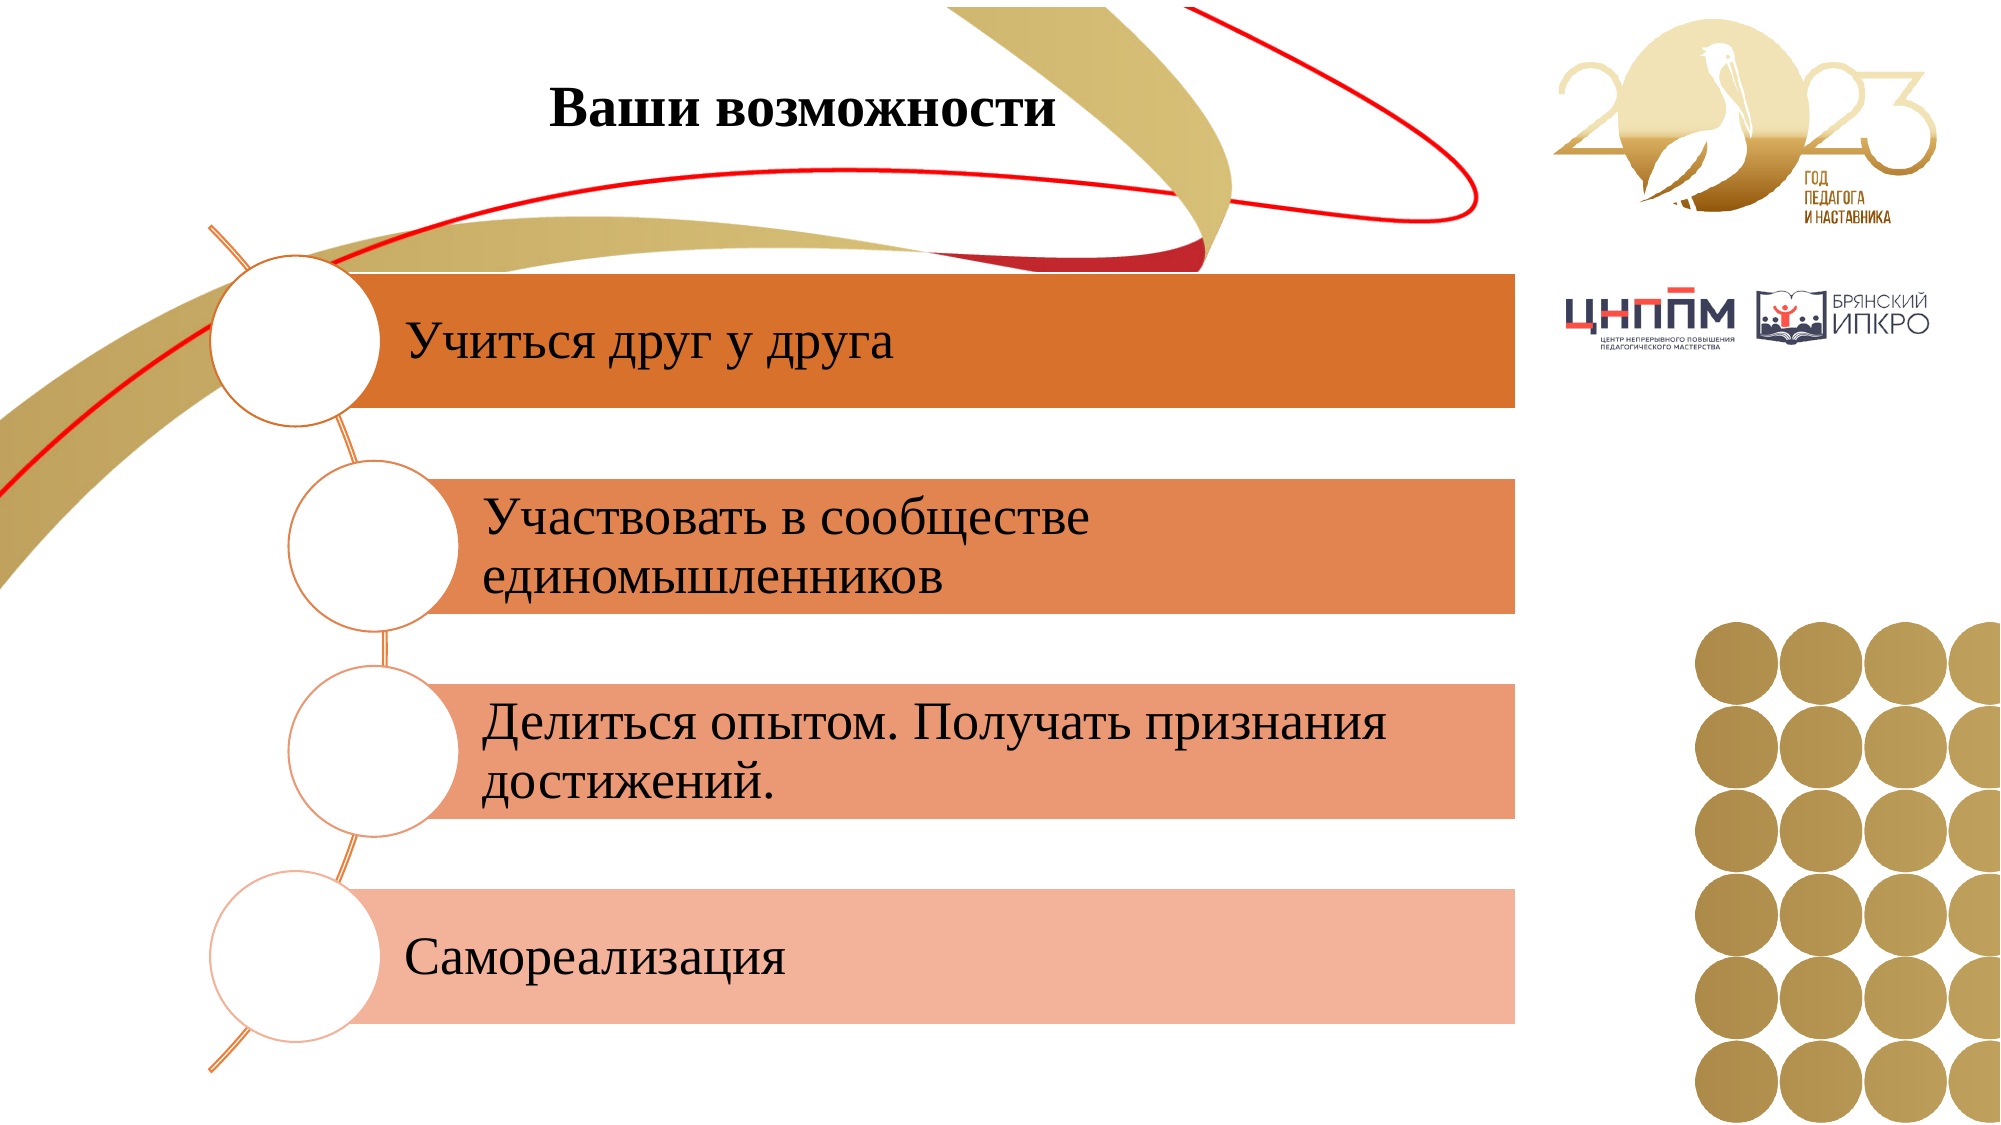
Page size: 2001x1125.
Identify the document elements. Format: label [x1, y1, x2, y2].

picture [1553, 277, 1937, 361]
picture [1553, 19, 1937, 224]
picture [1695, 622, 2000, 1123]
text_box [195, 204, 1529, 1094]
picture [0, 7, 1483, 1125]
